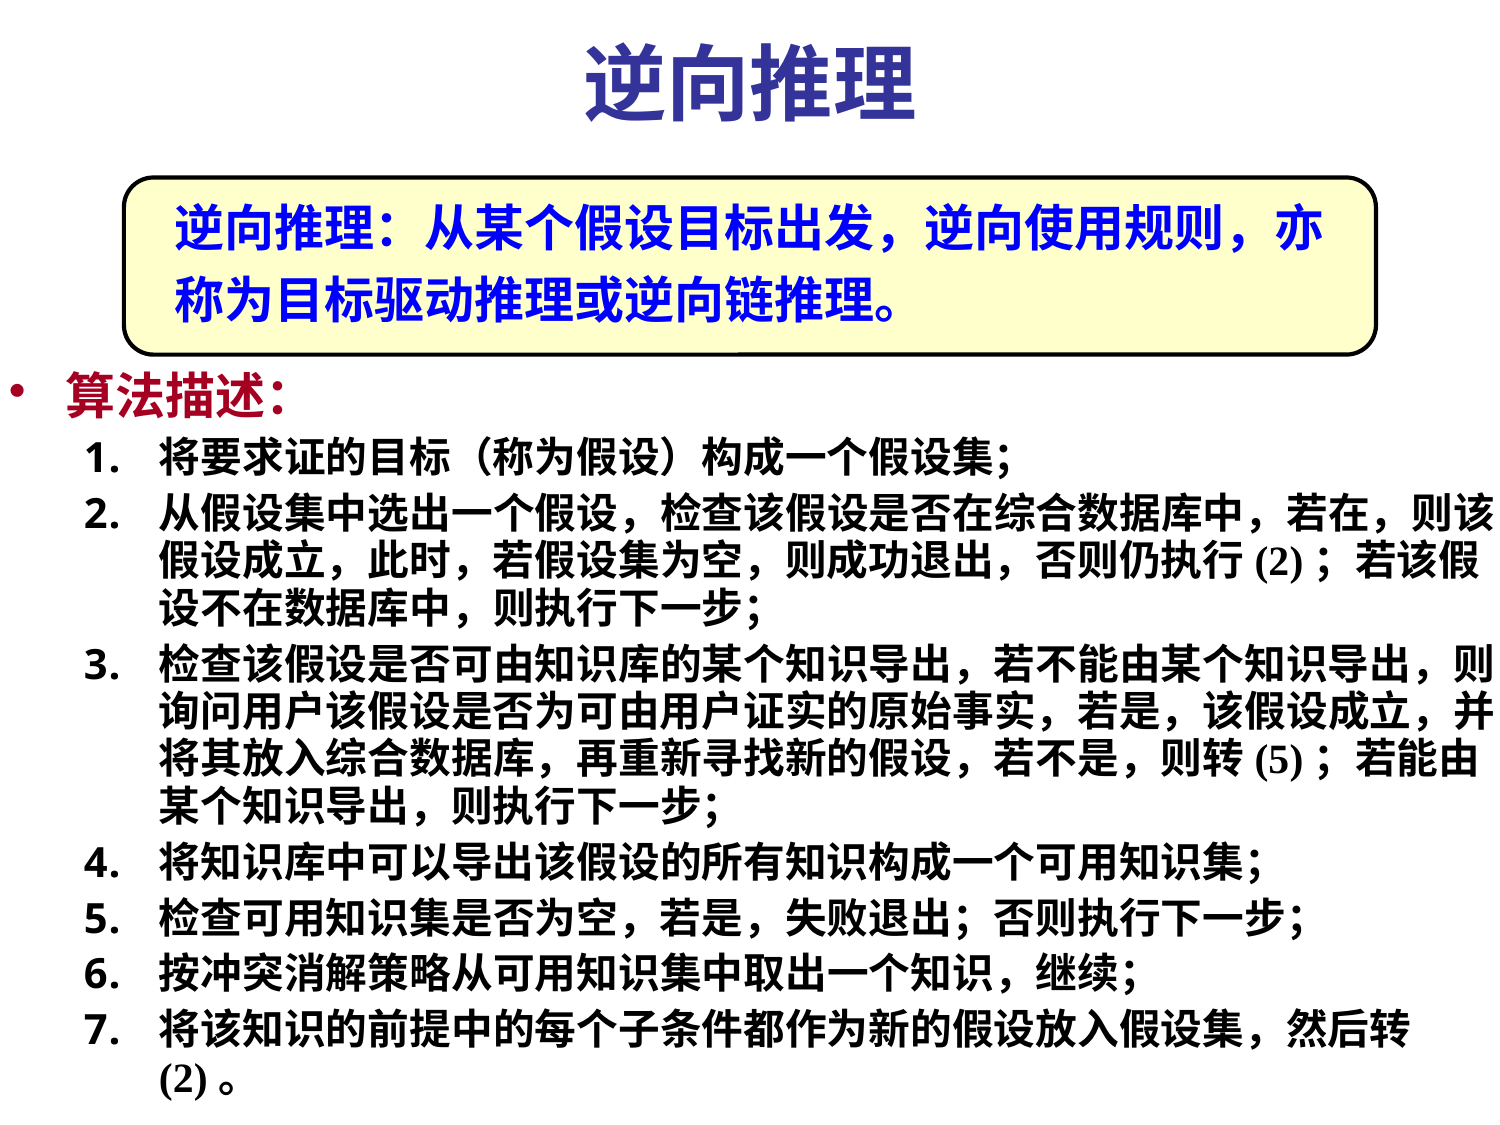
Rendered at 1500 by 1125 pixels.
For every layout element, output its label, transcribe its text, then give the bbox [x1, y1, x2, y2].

title 逆向推理 [75, 0, 1425, 168]
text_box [123, 177, 1377, 402]
list 算法描述： 将要求证的目标（称为假设）构成一个假设集； 从假设集中选出一个假设，检查该假设是否在综合数据库中，若在，则该假设成立，此时，若假设集为空，则成功退出，否则仍执行(2)；若该假设不在数据库中，则执行下一步； 检查该假设是否可由知识库的某个知识导出，若不能由某个知识导出，则询问用户该假设是否为可由用户证实的原始事实，若是，该假设成立，并将其放入综合数据库，再重新寻找新的假设，若不是，则转(5)；若能由某个知识导出，则执行下一步； 将知识库中可以导出该假设的所有知识构成一个可用知识集； 检查可用知识集是否为空，若是，失败退出；否则执行下一步； 按冲突消解策略从可用知识集中取出一个知识，继续； 将该知识的前提中的每个子条件都作为新的假设放入假设集，然后转(2)。 [0, 361, 1500, 1036]
